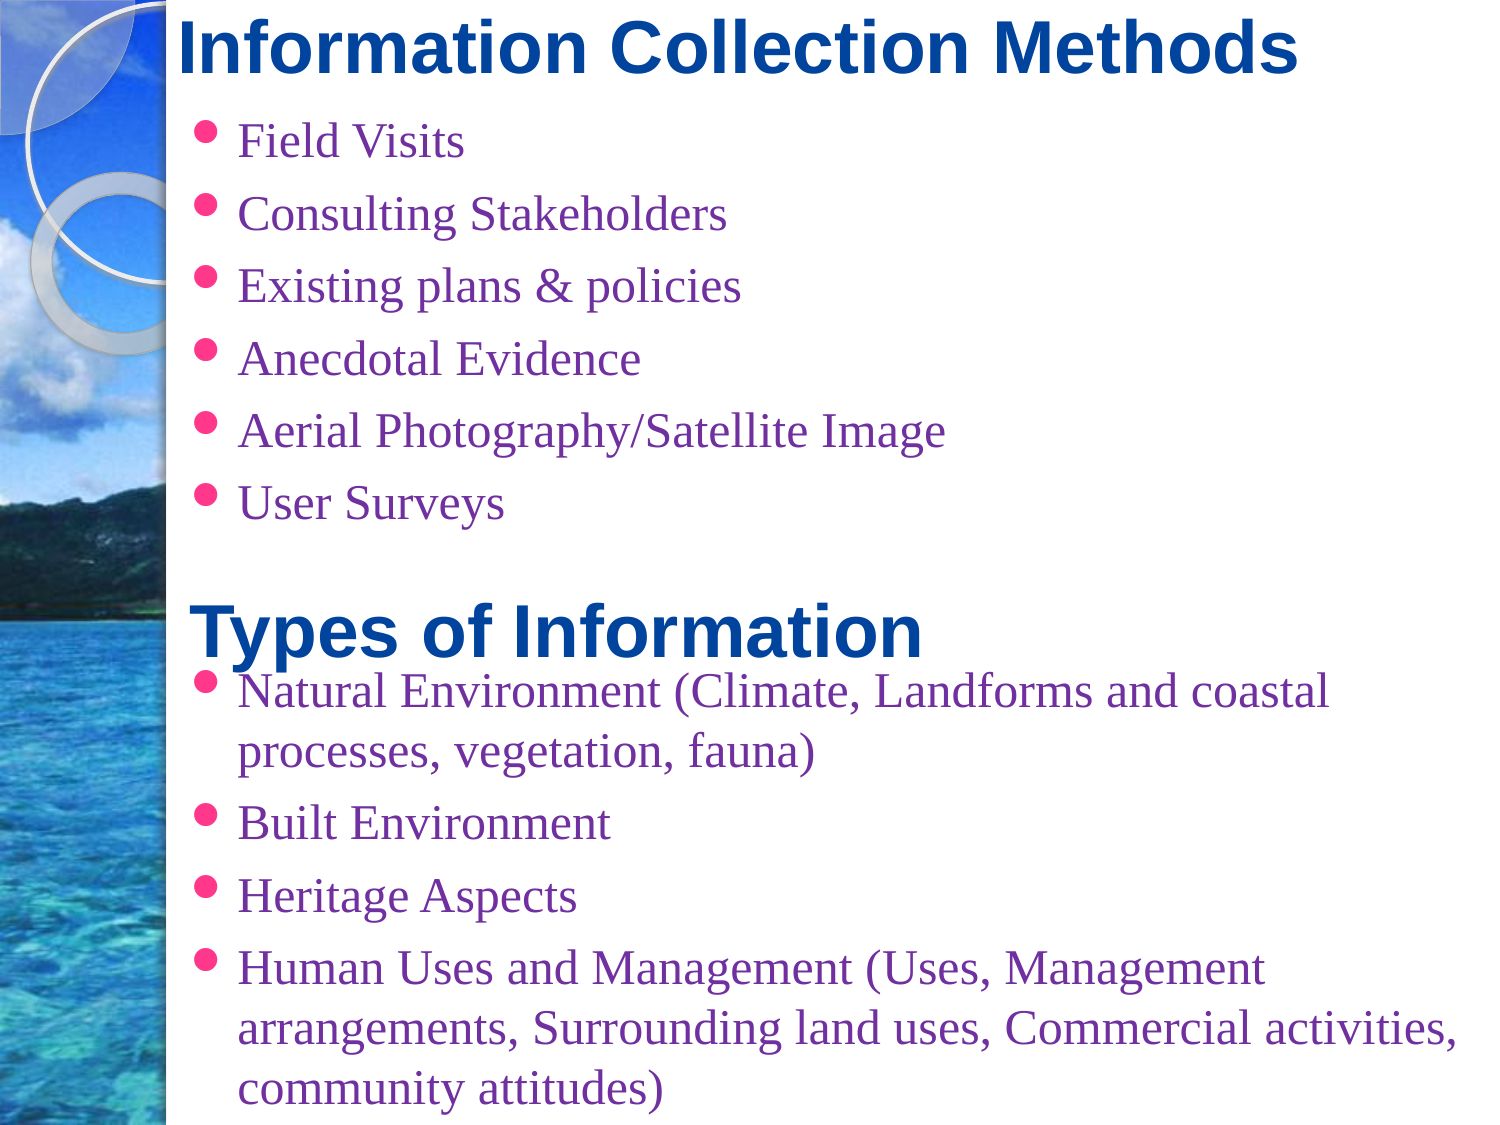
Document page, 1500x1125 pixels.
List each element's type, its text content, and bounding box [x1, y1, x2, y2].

text_box Natural Environment (Climate, Landforms and coastal processes, vegetation, fauna) Built Environment Heritage Aspects Human Uses and Management (Uses, Management arrangements, Surrounding land uses, Commercial activities, community attitudes) [162, 649, 1500, 1088]
text_box Types of Information [174, 575, 1500, 649]
picture [53, 240, 160, 332]
title Information Collection Methods [162, 0, 1500, 113]
list Field Visits Consulting Stakeholders Existing plans & policies Anecdotal Evidence Aerial Photography/Satellite Image User Surveys [162, 113, 1500, 538]
picture [0, 134, 166, 1125]
picture [136, 0, 162, 4]
picture [32, 13, 160, 207]
picture [62, 195, 160, 280]
